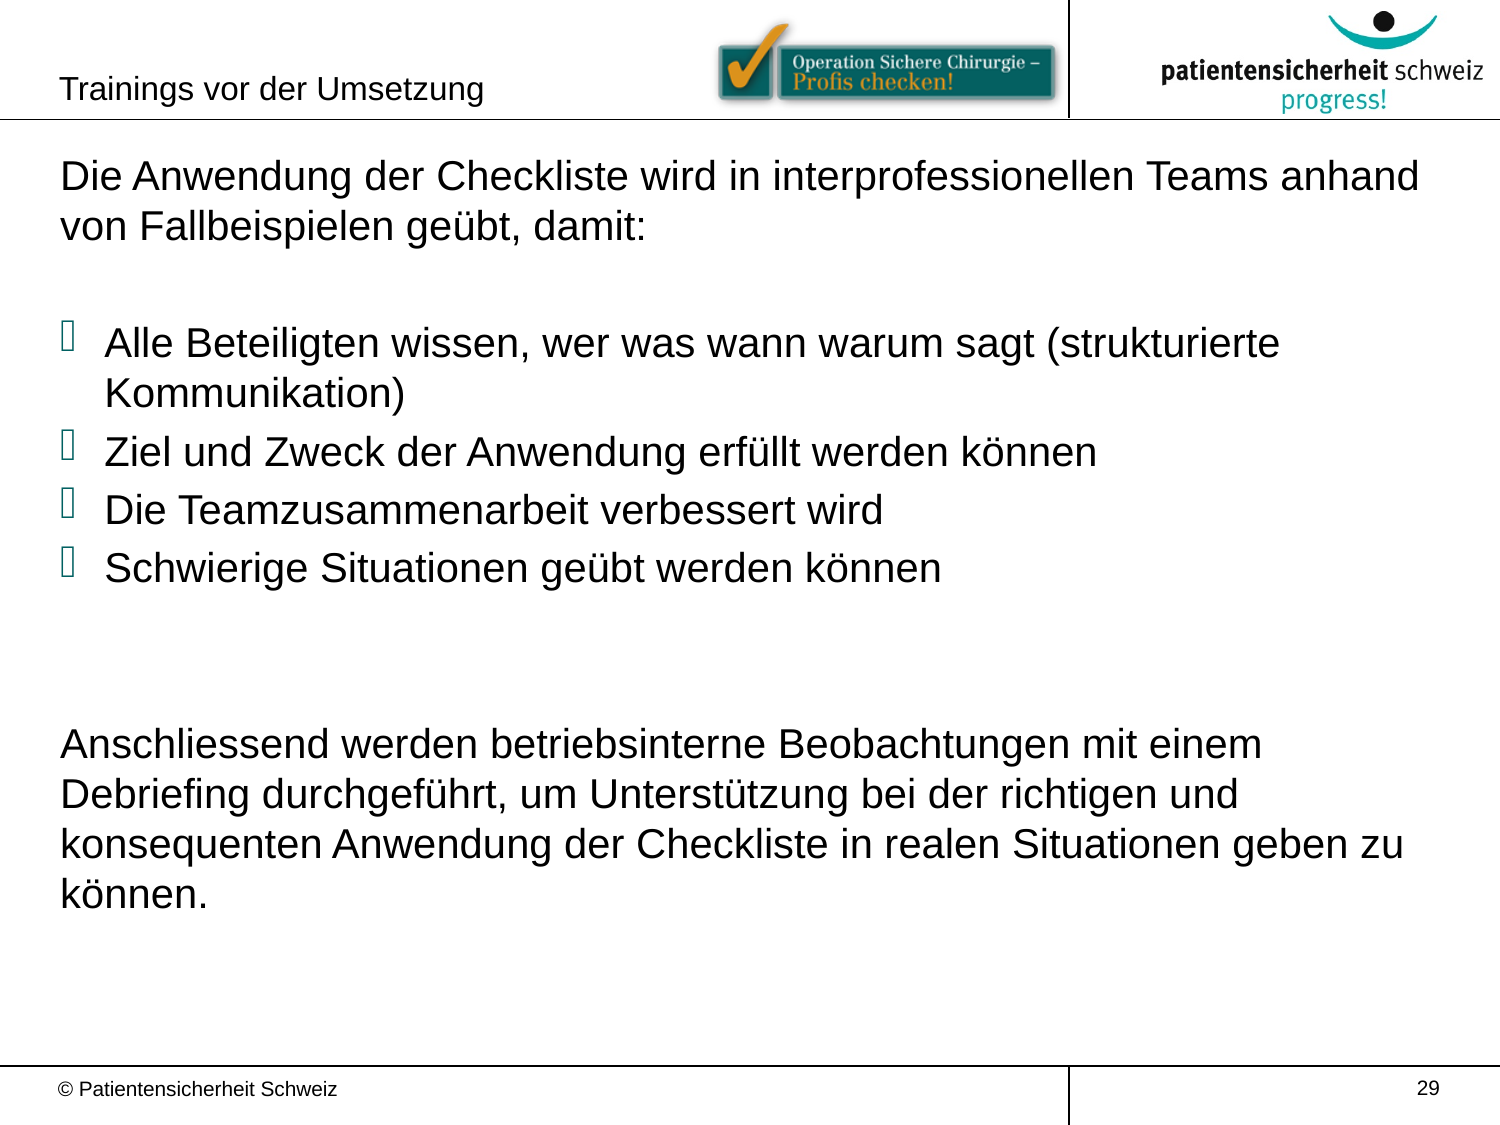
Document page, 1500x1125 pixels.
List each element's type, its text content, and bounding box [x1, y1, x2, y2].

list Die Anwendung der Checkliste wird in interprofessionellen Teams anhand von Fallbeispielen geübt, damit: Alle Beteiligten wissen, wer was wann warum sagt (strukturierte Kommunikation) Ziel und Zweck der Anwendung erfüllt werden können Die Teamzusammenarbeit verbessert wird Schwierige Situationen geübt werden können Anschliessend werden betriebsinterne Beobachtungen mit einem Debriefing durchgeführt, um Unterstützung bei der richtigen und konsequenten Anwendung der Checkliste in realen Situationen geben zu können. [60, 149, 1442, 1006]
picture [1162, 11, 1483, 114]
slide_number © Patientensicherheit Schweiz [57, 761, 584, 1125]
list Trainings vor der Umsetzung [0, 0, 1069, 119]
slide_number 29 [1357, 1074, 1440, 1100]
